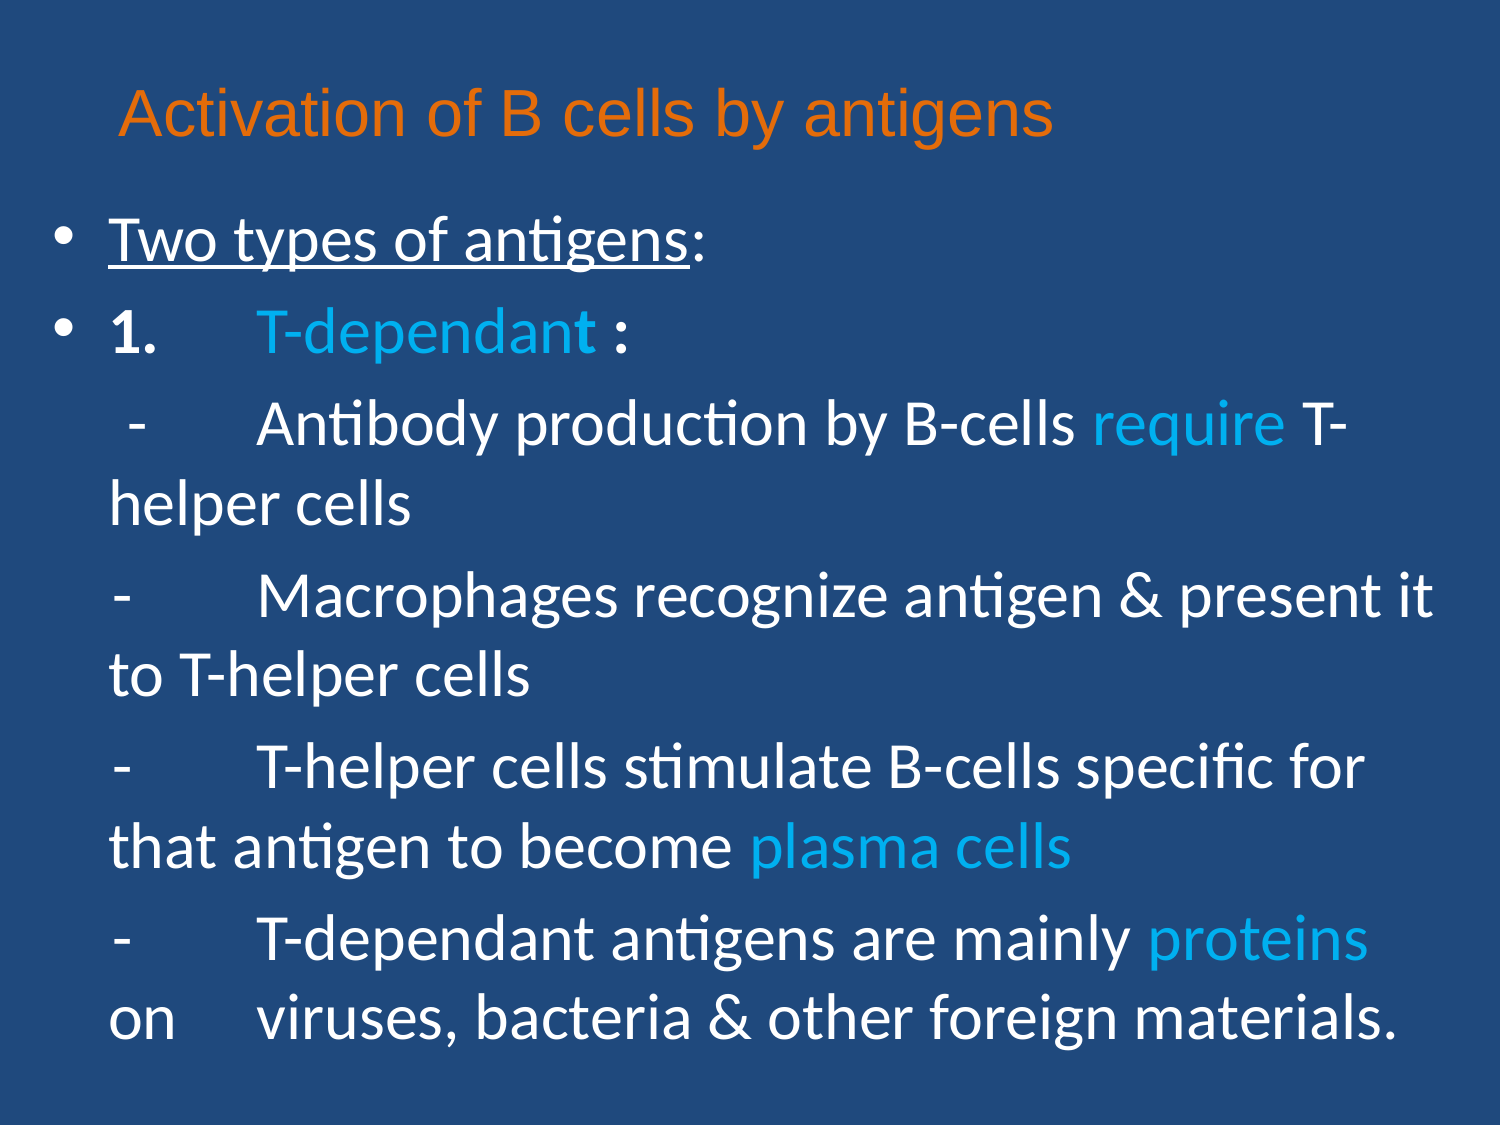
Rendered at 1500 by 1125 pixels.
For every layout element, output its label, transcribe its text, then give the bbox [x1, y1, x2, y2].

list Two types of antigens: 1. T-dependant : - Antibody production by B-cells require T- helper cells - Macrophages recognize antigen & present it to T-helper cells - T-helper cells stimulate B-cells specific for that antigen to become plasma cells - T-dependant antigens are mainly proteins on viruses, bacteria & other foreign materials. [37, 187, 1463, 1063]
title Activation of B cells by antigens [75, 45, 1425, 175]
